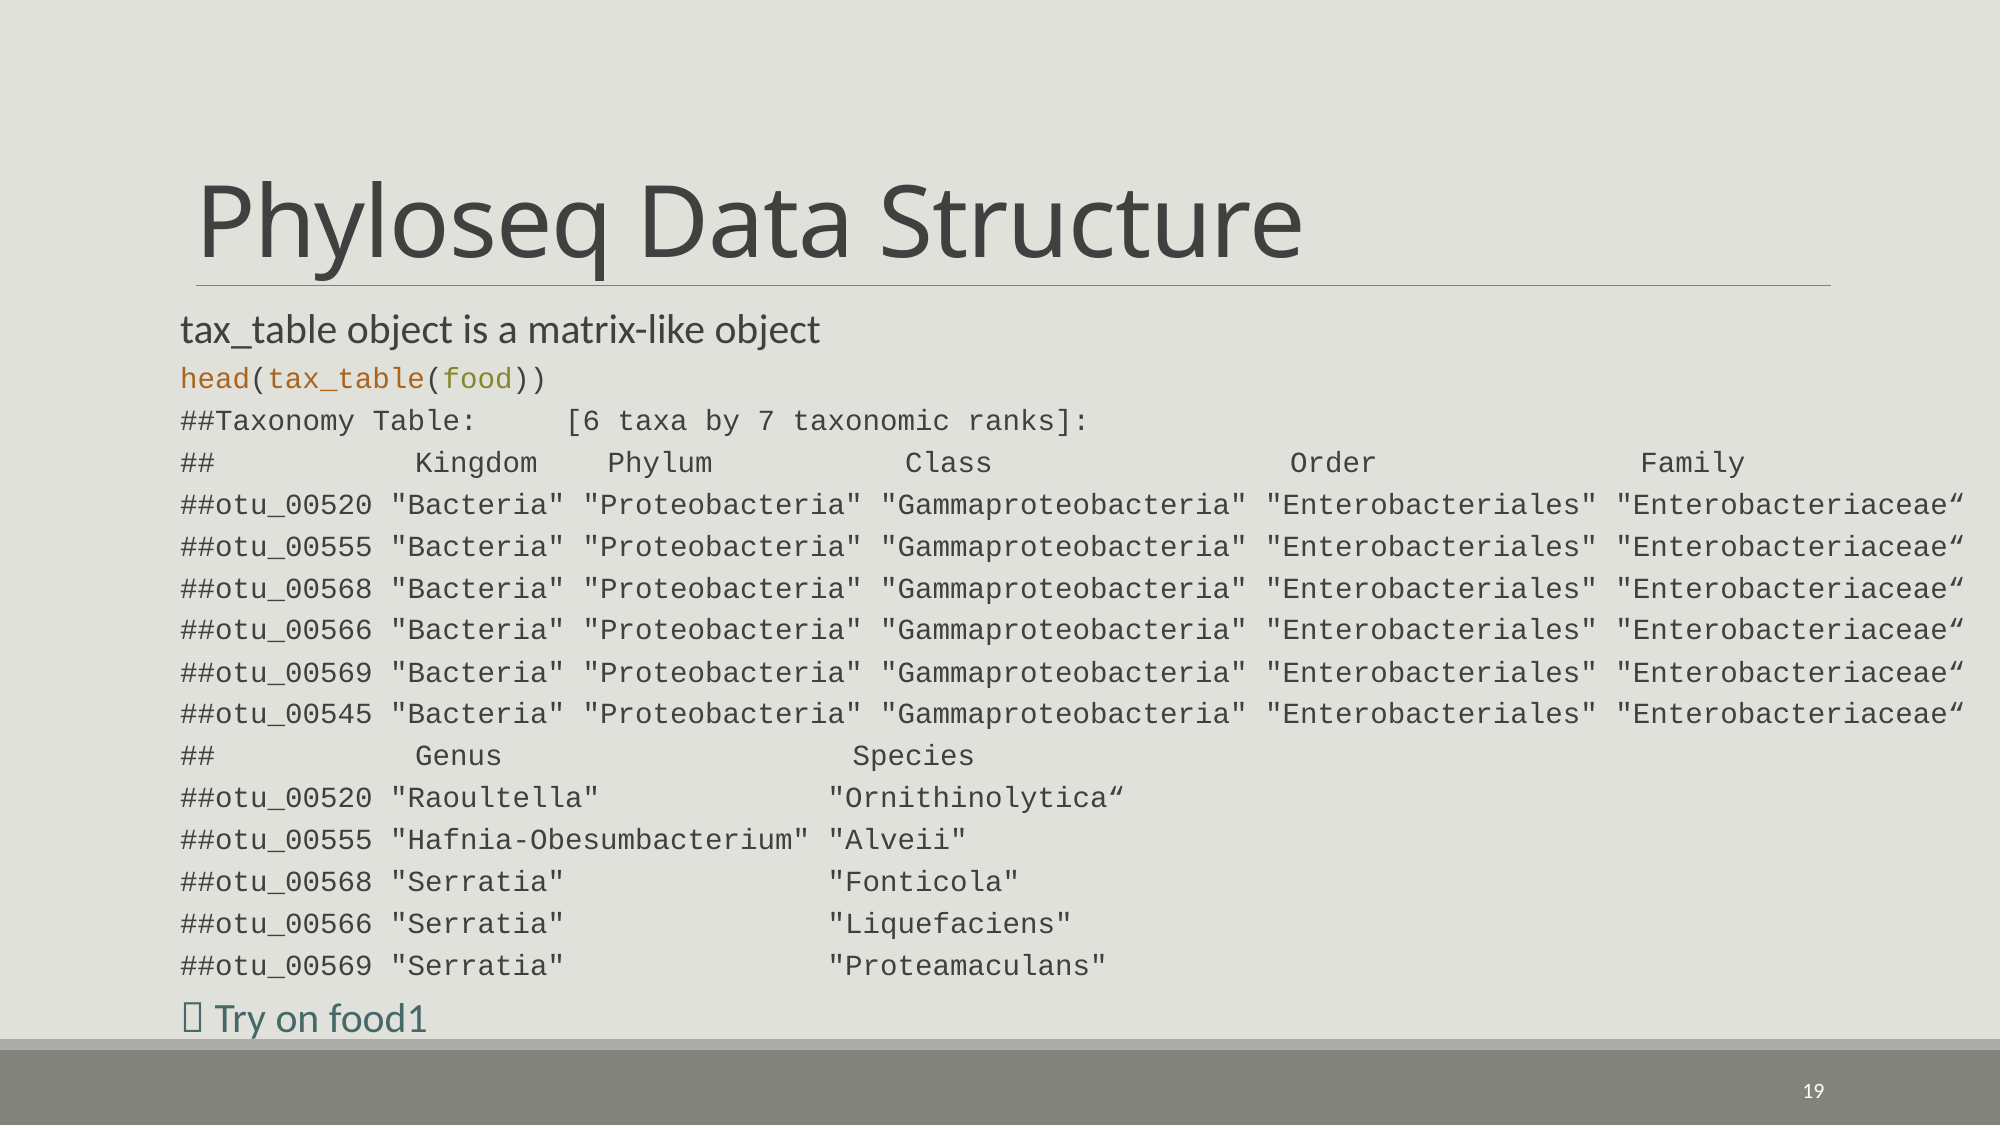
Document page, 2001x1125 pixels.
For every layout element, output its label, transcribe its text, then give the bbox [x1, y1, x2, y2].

list tax_table object is a matrix-like object head(tax_table(food)) ##Taxonomy Table: [6 taxa by 7 taxonomic ranks]: ## Kingdom Phylum Class Order Family ##otu_00520 "Bacteria" "Proteobacteria" "Gammaproteobacteria" "Enterobacteriales" "Enterobacteriaceae“ ##otu_00555 "Bacteria" "Proteobacteria" "Gammaproteobacteria" "Enterobacteriales" "Enterobacteriaceae“ ##otu_00568 "Bacteria" "Proteobacteria" "Gammaproteobacteria" "Enterobacteriales" "Enterobacteriaceae“ ##otu_00566 "Bacteria" "Proteobacteria" "Gammaproteobacteria" "Enterobacteriales" "Enterobacteriaceae“ ##otu_00569 "Bacteria" "Proteobacteria" "Gammaproteobacteria" "Enterobacteriales" "Enterobacteriaceae“ ##otu_00545 "Bacteria" "Proteobacteria" "Gammaproteobacteria" "Enterobacteriales" "Enterobacteriaceae“ ## Genus Species ##otu_00520 "Raoultella" "Ornithinolytica“ ##otu_00555 "Hafnia-Obesumbacterium" "Alveii" ##otu_00568 "Serratia" "Fonticola" ##otu_00566 "Serratia" "Liquefaciens" ##otu_00569 "Serratia" "Proteamaculans"  Try on food1 [180, 284, 2000, 1056]
slide_number 19 [1624, 1059, 1840, 1120]
title Phyloseq Data Structure [180, 47, 1830, 284]
